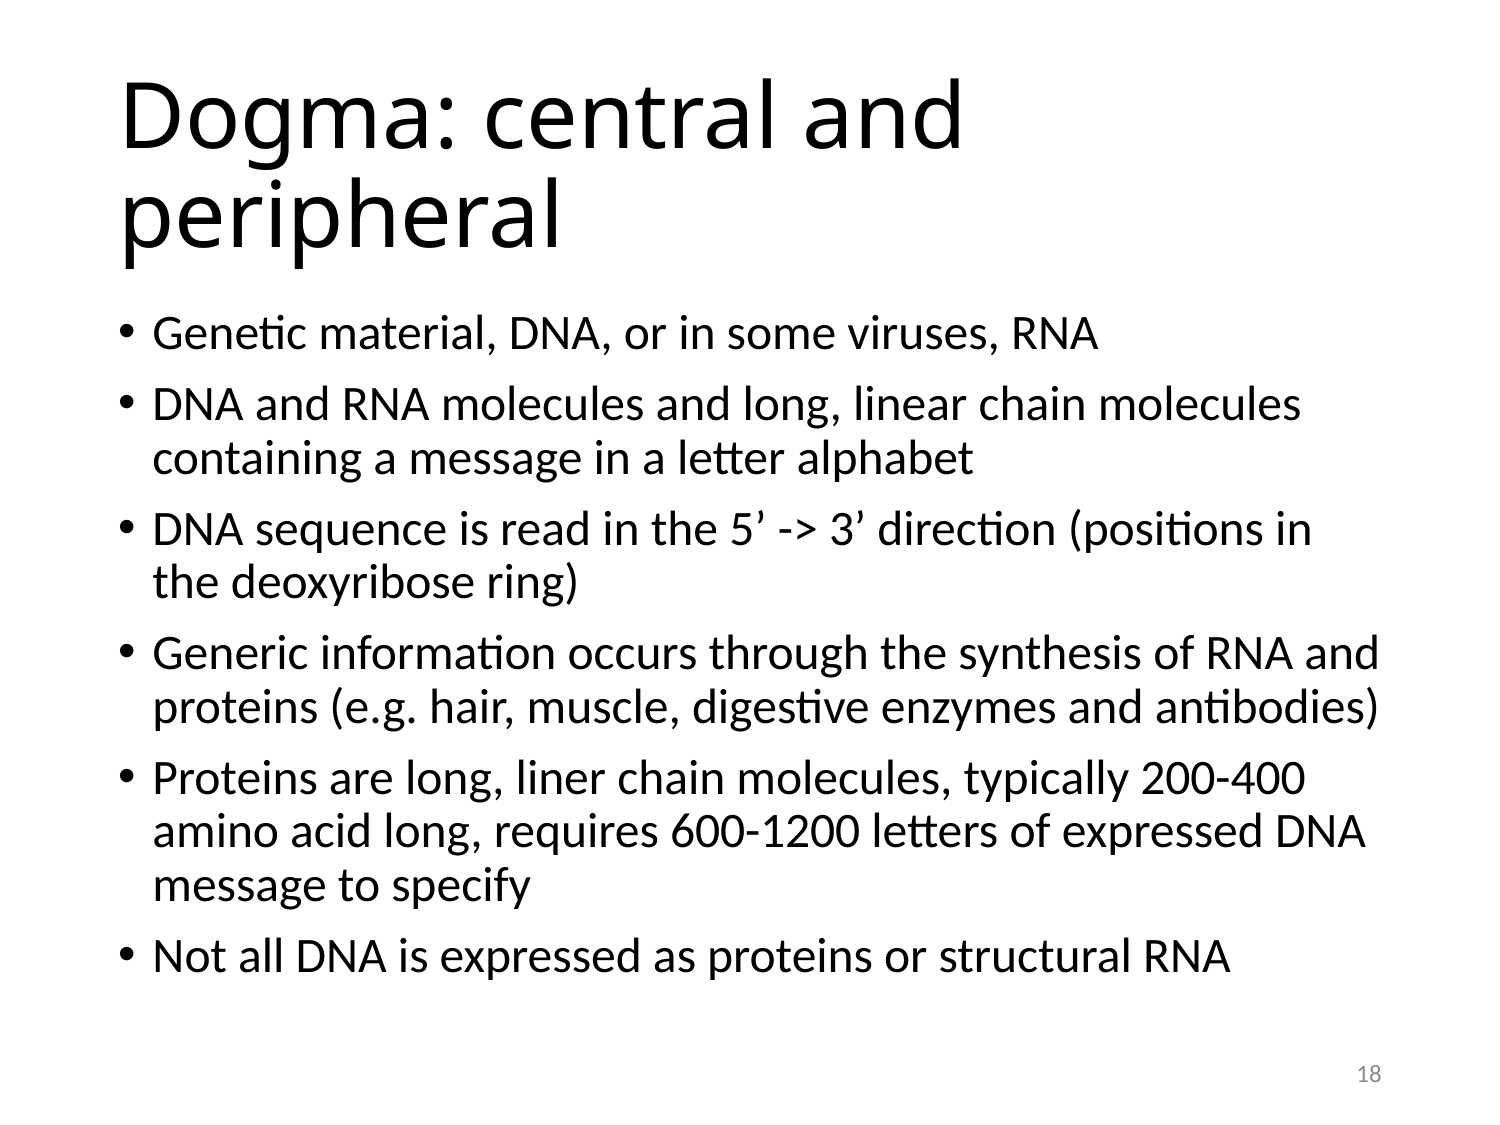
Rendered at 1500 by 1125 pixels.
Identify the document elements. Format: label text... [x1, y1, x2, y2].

slide_number 18 [1059, 1042, 1397, 1103]
title Dogma: central and peripheral [103, 59, 1397, 278]
list Genetic material, DNA, or in some viruses, RNA DNA and RNA molecules and long, linear chain molecules containing a message in a letter alphabet DNA sequence is read in the 5’ -> 3’ direction (positions in the deoxyribose ring) Generic information occurs through the synthesis of RNA and proteins (e.g. hair, muscle, digestive enzymes and antibodies) Proteins are long, liner chain molecules, typically 200-400 amino acid long, requires 600-1200 letters of expressed DNA message to specify Not all DNA is expressed as proteins or structural RNA [103, 299, 1397, 1014]
